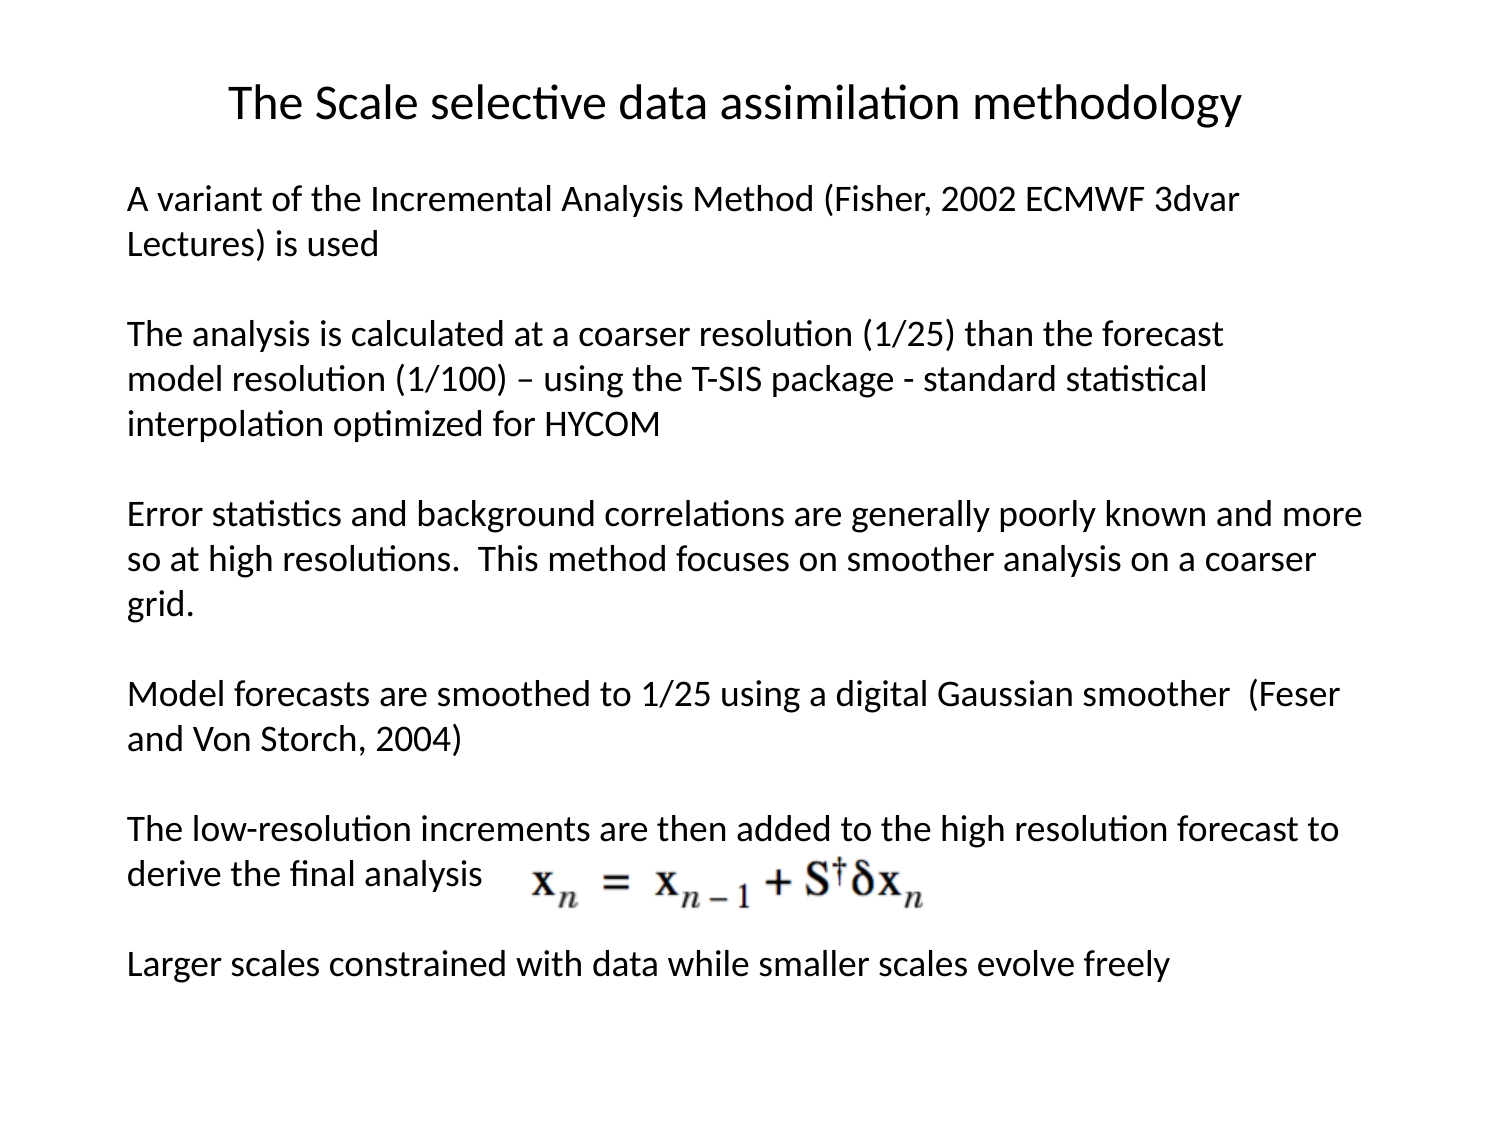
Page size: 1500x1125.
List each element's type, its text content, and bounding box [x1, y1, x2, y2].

picture [504, 830, 945, 954]
text_box The Scale selective data assimilation methodology A variant of the Incremental Analysis Method (Fisher, 2002 ECMWF 3dvar Lectures) is used The analysis is calculated at a coarser resolution (1/25) than the forecast model resolution (1/100) – using the T-SIS package - standard statistical interpolation optimized for HYCOM Error statistics and background correlations are generally poorly known and more so at high resolutions. This method focuses on smoother analysis on a coarser grid. Model forecasts are smoothed to 1/25 using a digital Gaussian smoother (Feser and Von Storch, 2004) The low-resolution increments are then added to the high resolution forecast to derive the final analysis Larger scales constrained with data while smaller scales evolve freely [112, 62, 1381, 1037]
